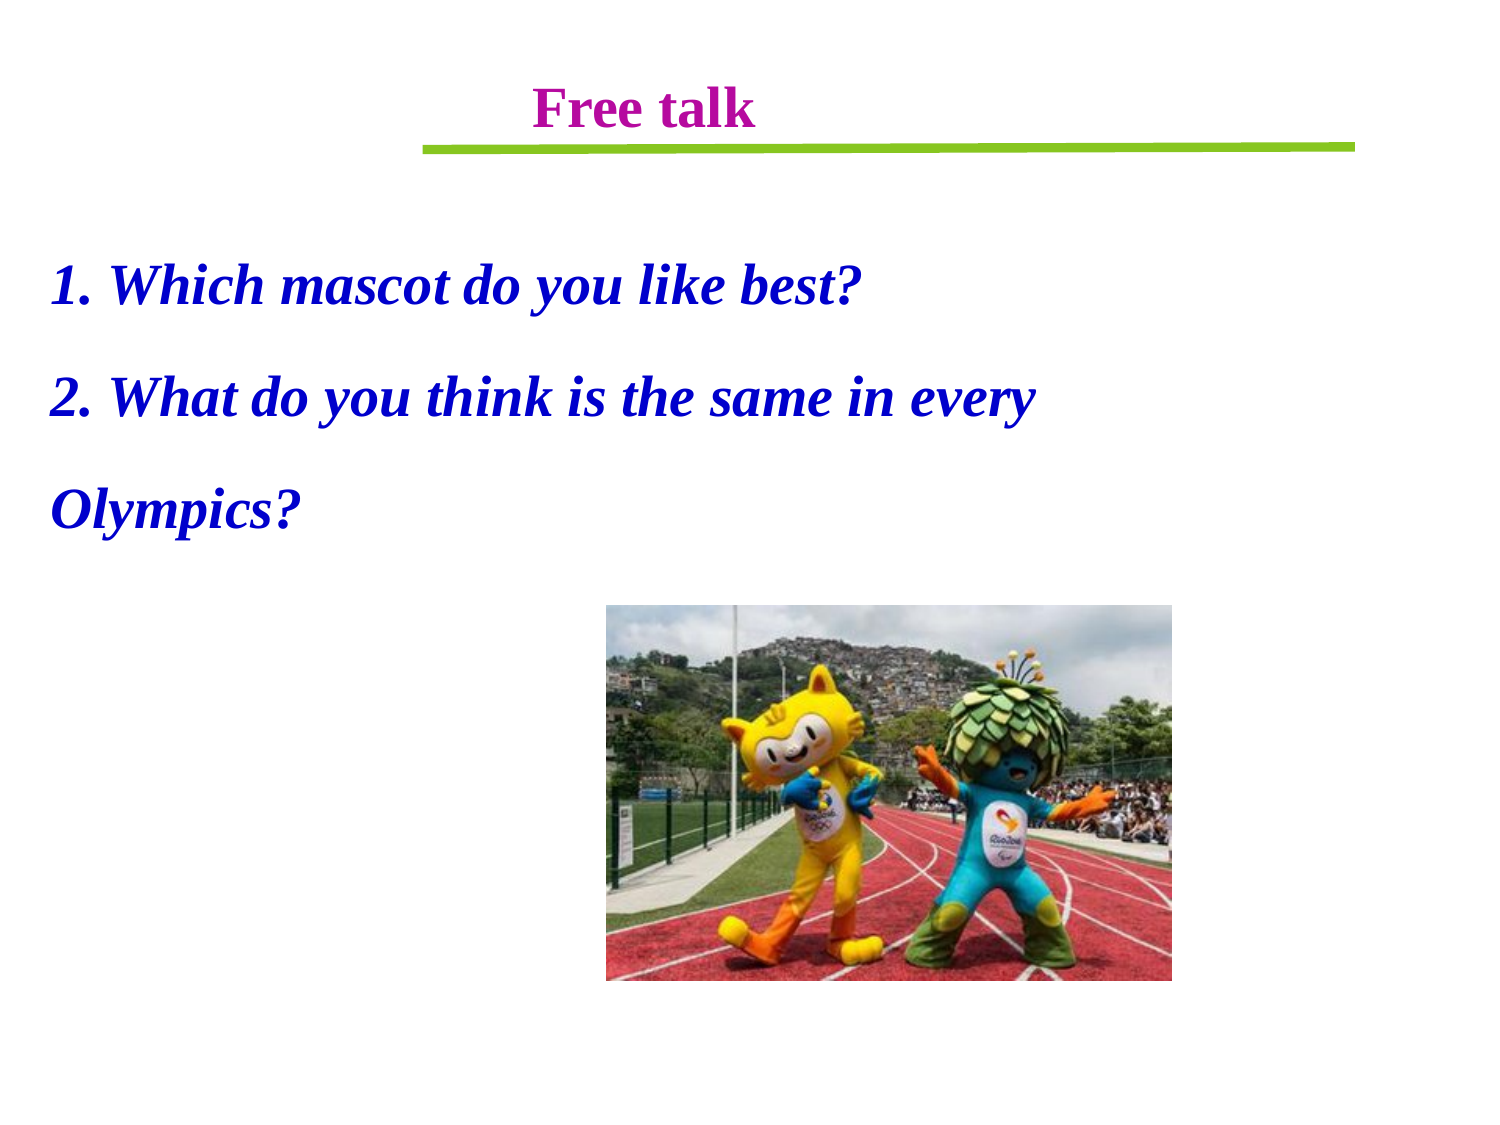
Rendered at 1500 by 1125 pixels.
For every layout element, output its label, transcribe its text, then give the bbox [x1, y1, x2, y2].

text_box 1. Which mascot do you like best? 2. What do you think is the same in every Olympics? [35, 197, 1158, 548]
picture [605, 605, 1172, 982]
text_box Free talk [517, 40, 1191, 145]
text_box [422, 146, 1356, 150]
